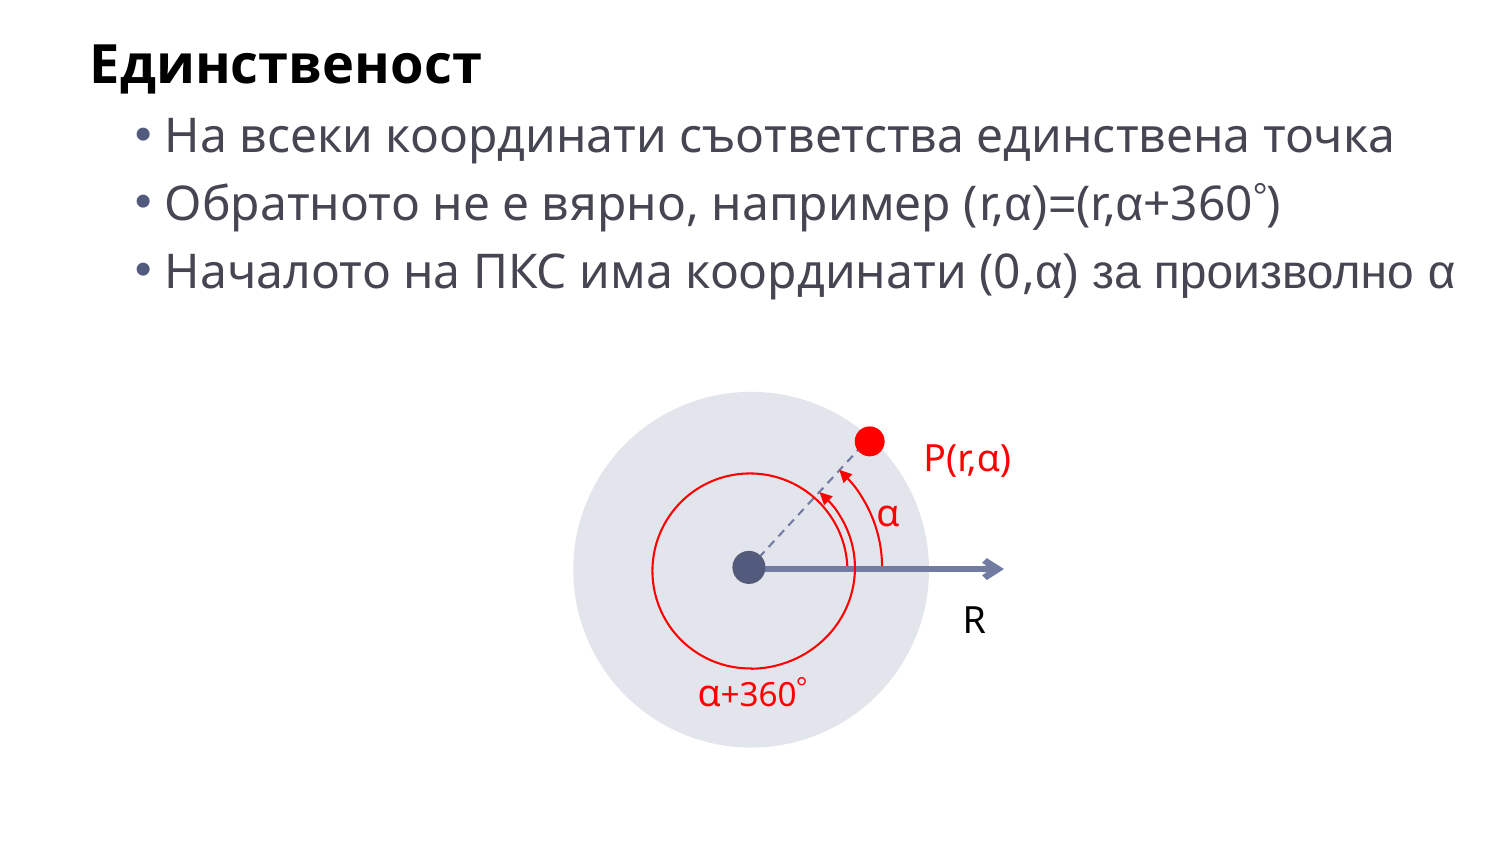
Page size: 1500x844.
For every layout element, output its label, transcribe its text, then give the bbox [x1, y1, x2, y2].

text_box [759, 448, 860, 557]
text_box [750, 581, 855, 660]
text_box [651, 472, 753, 660]
list Единственост На всеки координати съответства единствена точка Обратното не е вярно, например (r,α)=(r,α+360) Началото на ПКС има координати (0,α) за произволно α [75, 21, 1475, 835]
text_box P(r,α) [906, 425, 1028, 488]
text_box α [864, 480, 949, 543]
text_box α+360 [691, 660, 813, 723]
text_box [853, 424, 887, 458]
text_box [732, 550, 759, 584]
text_box R [943, 587, 1006, 650]
text_box [861, 499, 883, 566]
